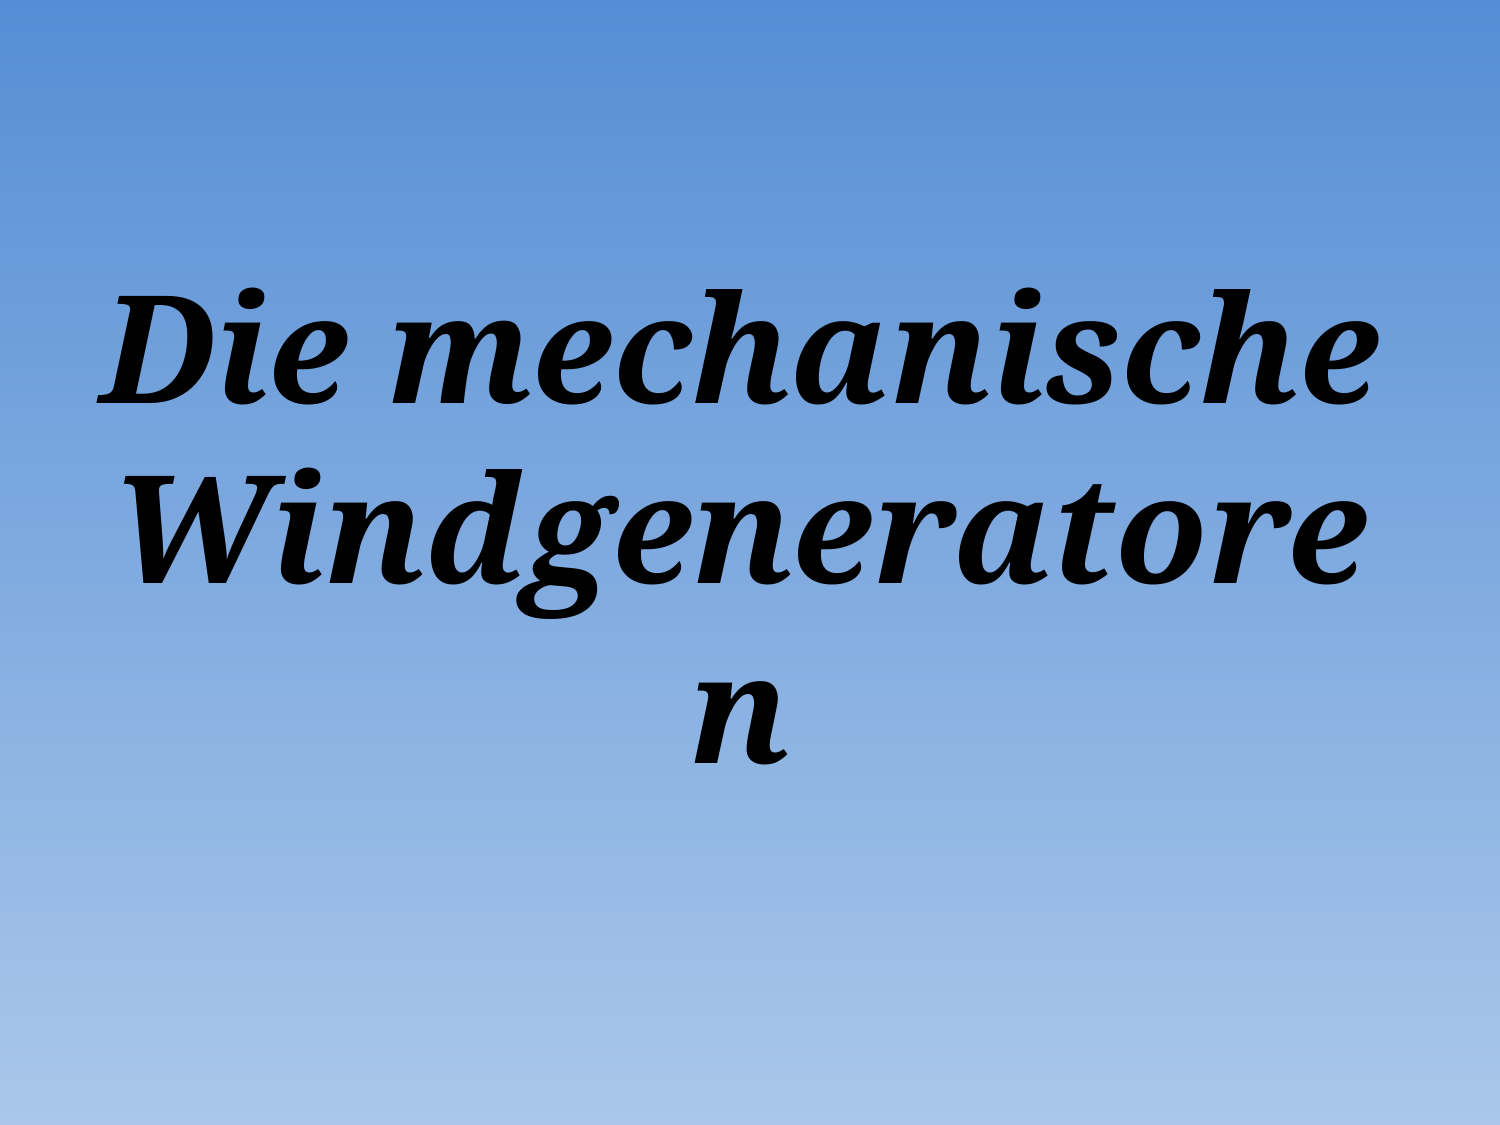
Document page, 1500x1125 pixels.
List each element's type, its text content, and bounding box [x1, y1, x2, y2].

title Die mechanische Windgeneratoren [64, 0, 1415, 1047]
